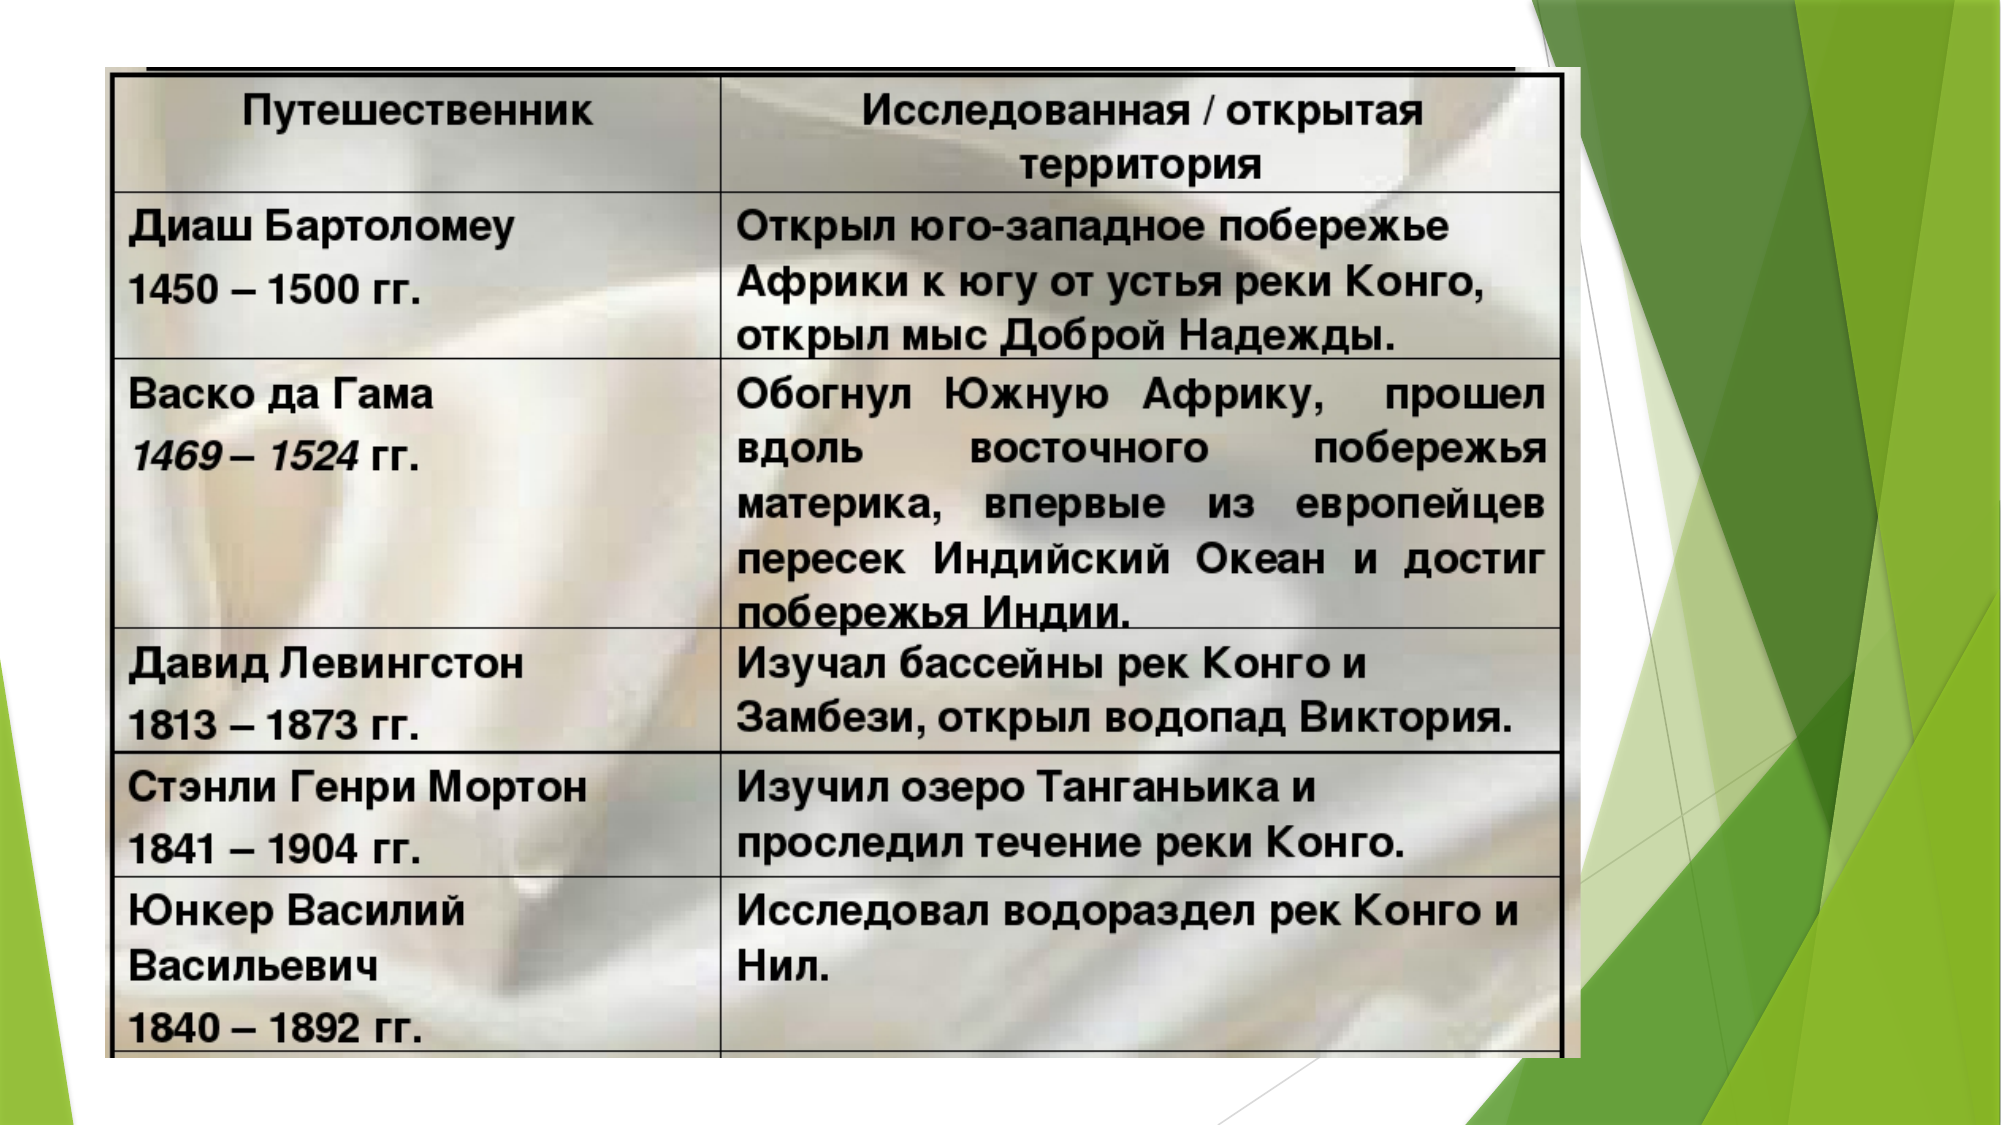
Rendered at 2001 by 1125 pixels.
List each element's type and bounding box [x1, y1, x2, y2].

list [104, 66, 1582, 1059]
